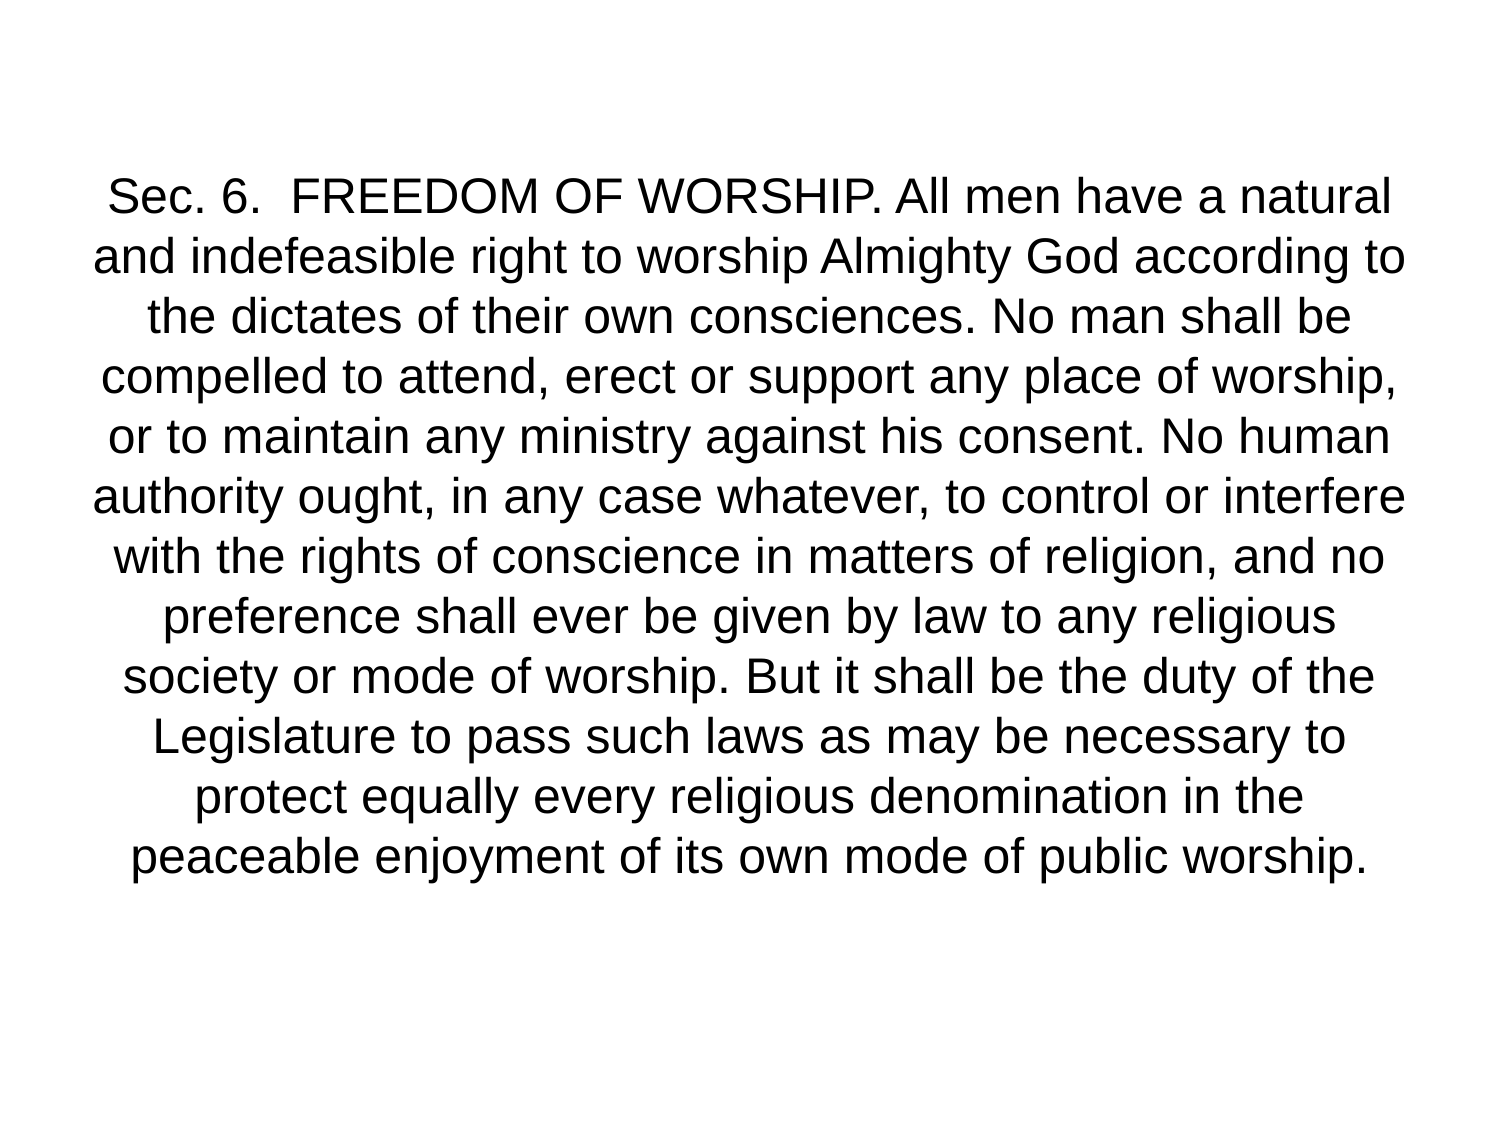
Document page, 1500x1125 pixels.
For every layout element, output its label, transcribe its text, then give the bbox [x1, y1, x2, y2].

title Sec. 6. FREEDOM OF WORSHIP. All men have a natural and indefeasible right to worship Almighty God according to the dictates of their own consciences. No man shall be compelled to attend, erect or support any place of worship, or to maintain any ministry against his consent. No human authority ought, in any case whatever, to control or interfere with the rights of conscience in matters of religion, and no preference shall ever be given by law to any religious society or mode of worship. But it shall be the duty of the Legislature to pass such laws as may be necessary to protect equally every religious denomination in the peaceable enjoyment of its own mode of public worship. [74, 44, 1426, 1063]
